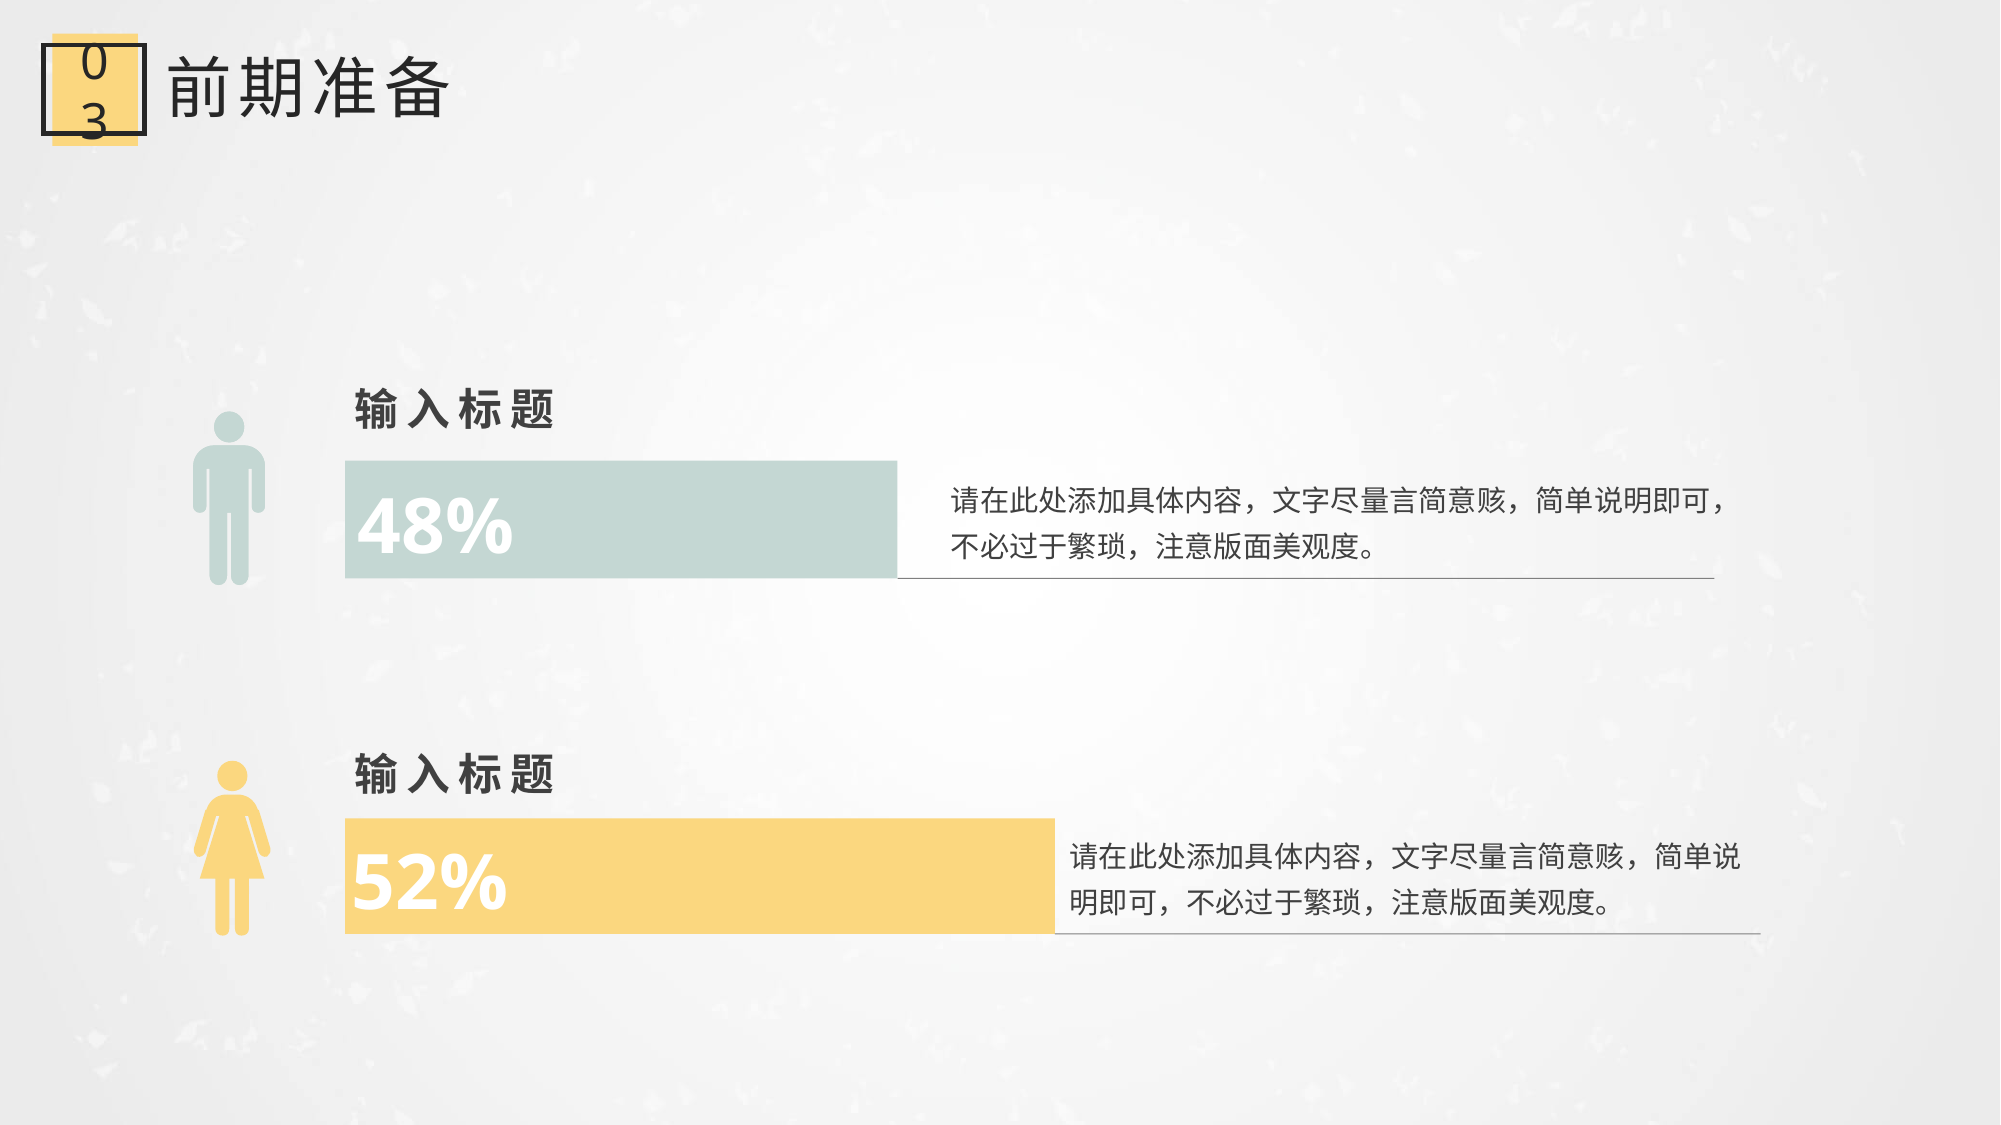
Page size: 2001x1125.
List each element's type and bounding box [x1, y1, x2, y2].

text_box [43, 33, 145, 146]
picture [0, 0, 2000, 1125]
text_box [334, 739, 1765, 934]
text_box [334, 373, 1742, 579]
text_box [193, 411, 265, 585]
text_box [193, 760, 272, 936]
